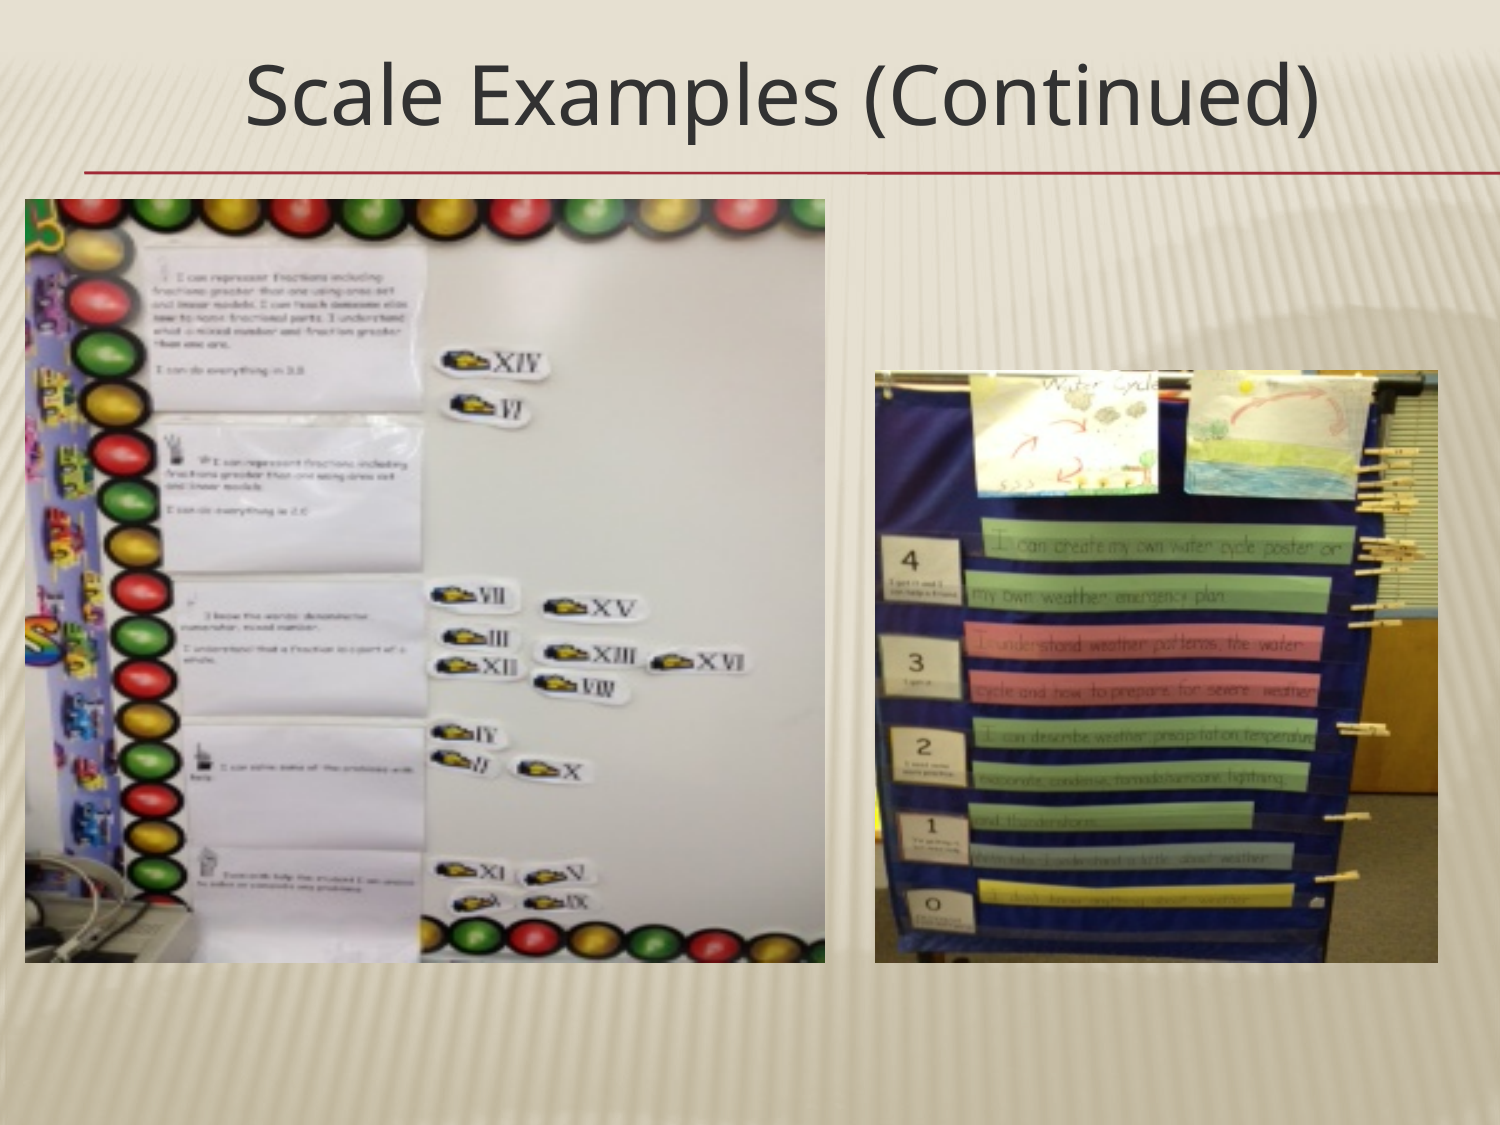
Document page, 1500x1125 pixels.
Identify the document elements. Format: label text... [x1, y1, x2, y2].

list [24, 199, 826, 963]
title Scale Examples (Continued) [174, 0, 1413, 210]
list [874, 369, 1438, 963]
